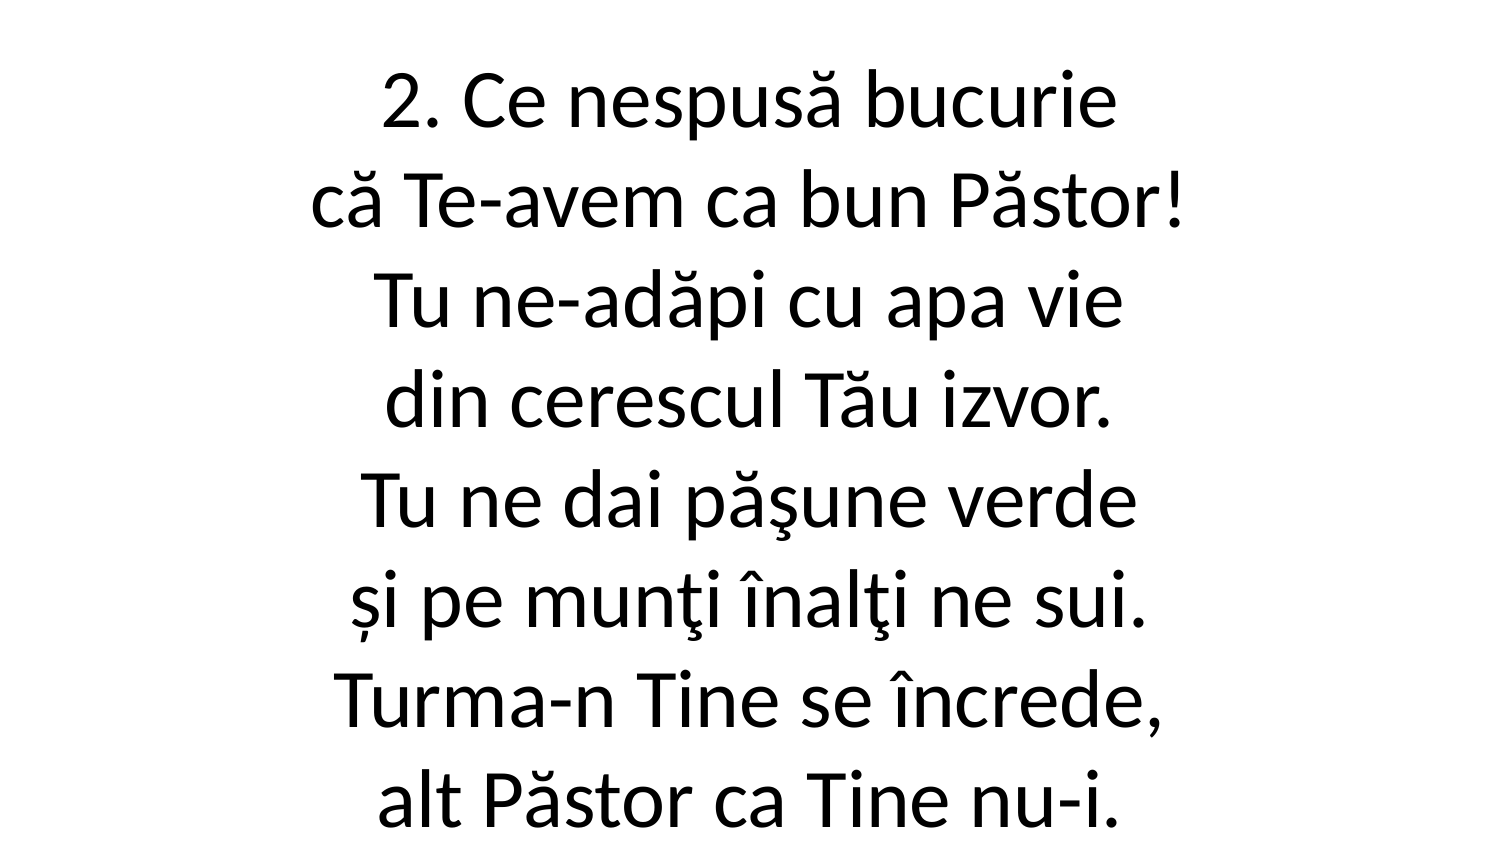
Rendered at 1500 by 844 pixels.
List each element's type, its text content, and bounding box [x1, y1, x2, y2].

text_box 2. Ce nespusă bucurie că Te-avem ca bun Păstor! Tu ne-adăpi cu apa vie din cerescul Tău izvor. Tu ne dai păşune verde și pe munţi înalţi ne sui. Turma-n Tine se încrede, alt Păstor ca Tine nu-i. [295, 0, 1205, 844]
